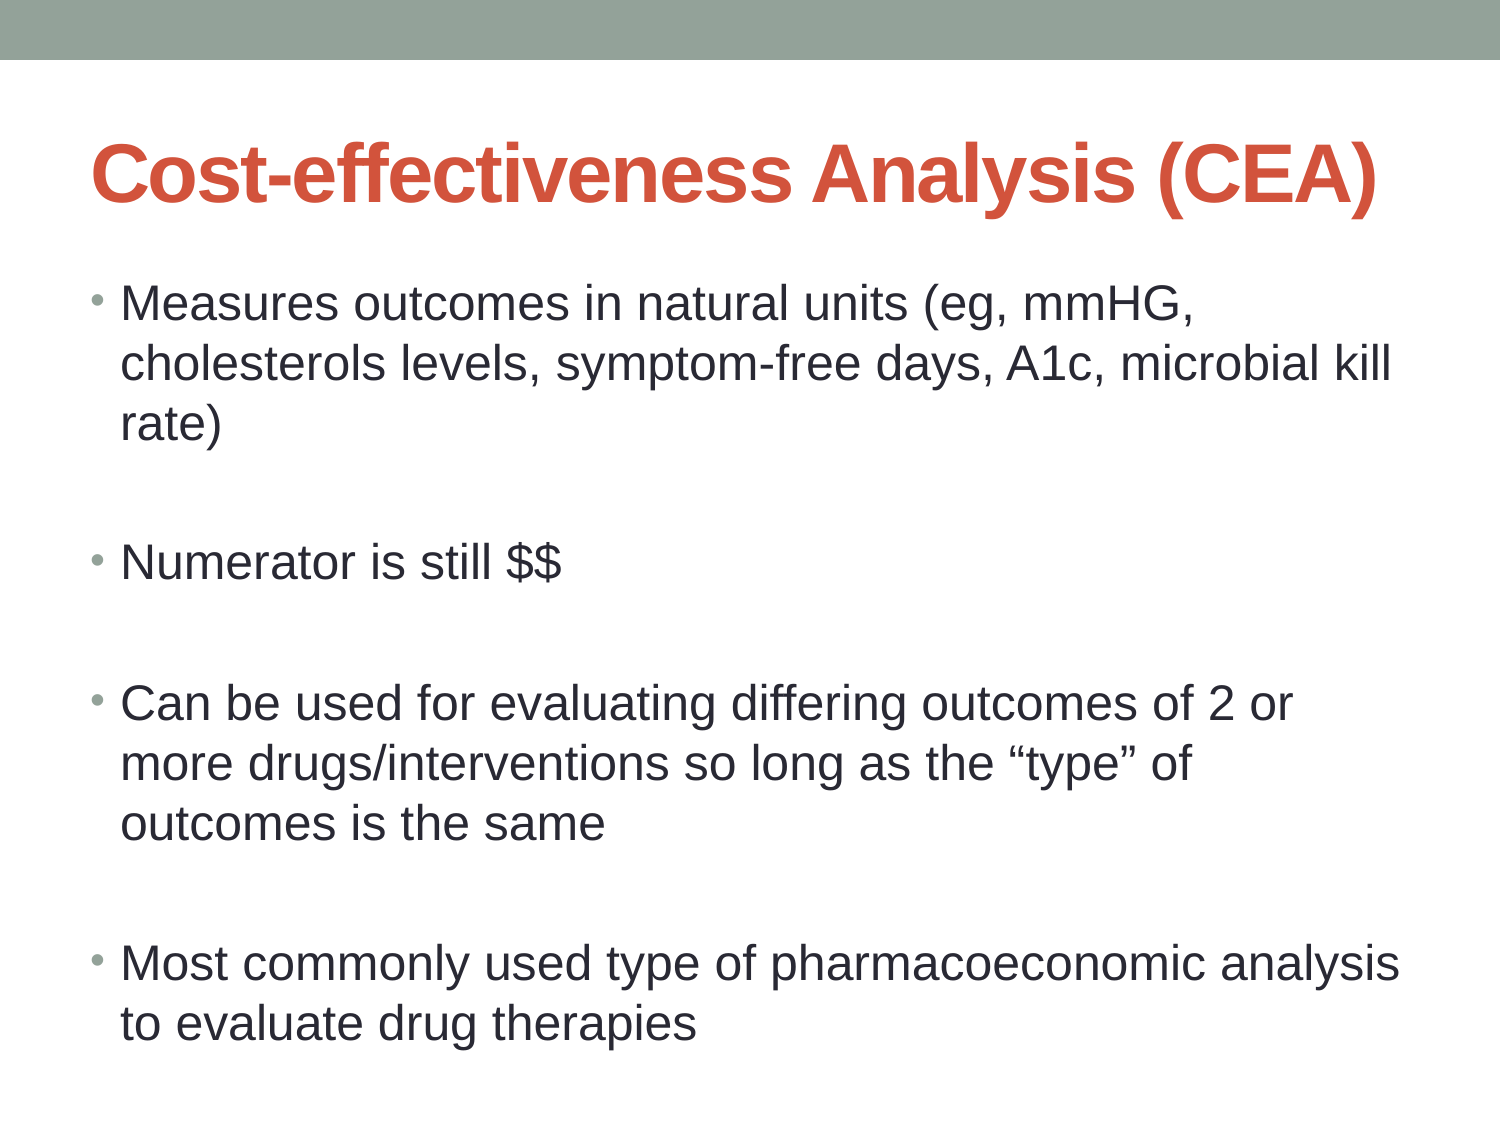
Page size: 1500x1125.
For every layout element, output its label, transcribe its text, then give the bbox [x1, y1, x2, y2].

list Measures outcomes in natural units (eg, mmHG, cholesterols levels, symptom-free days, A1c, microbial kill rate) Numerator is still $$ Can be used for evaluating differing outcomes of 2 or more drugs/interventions so long as the “type” of outcomes is the same Most commonly used type of pharmacoeconomic analysis to evaluate drug therapies [75, 262, 1425, 1063]
title Cost-effectiveness Analysis (CEA) [75, 87, 1425, 250]
